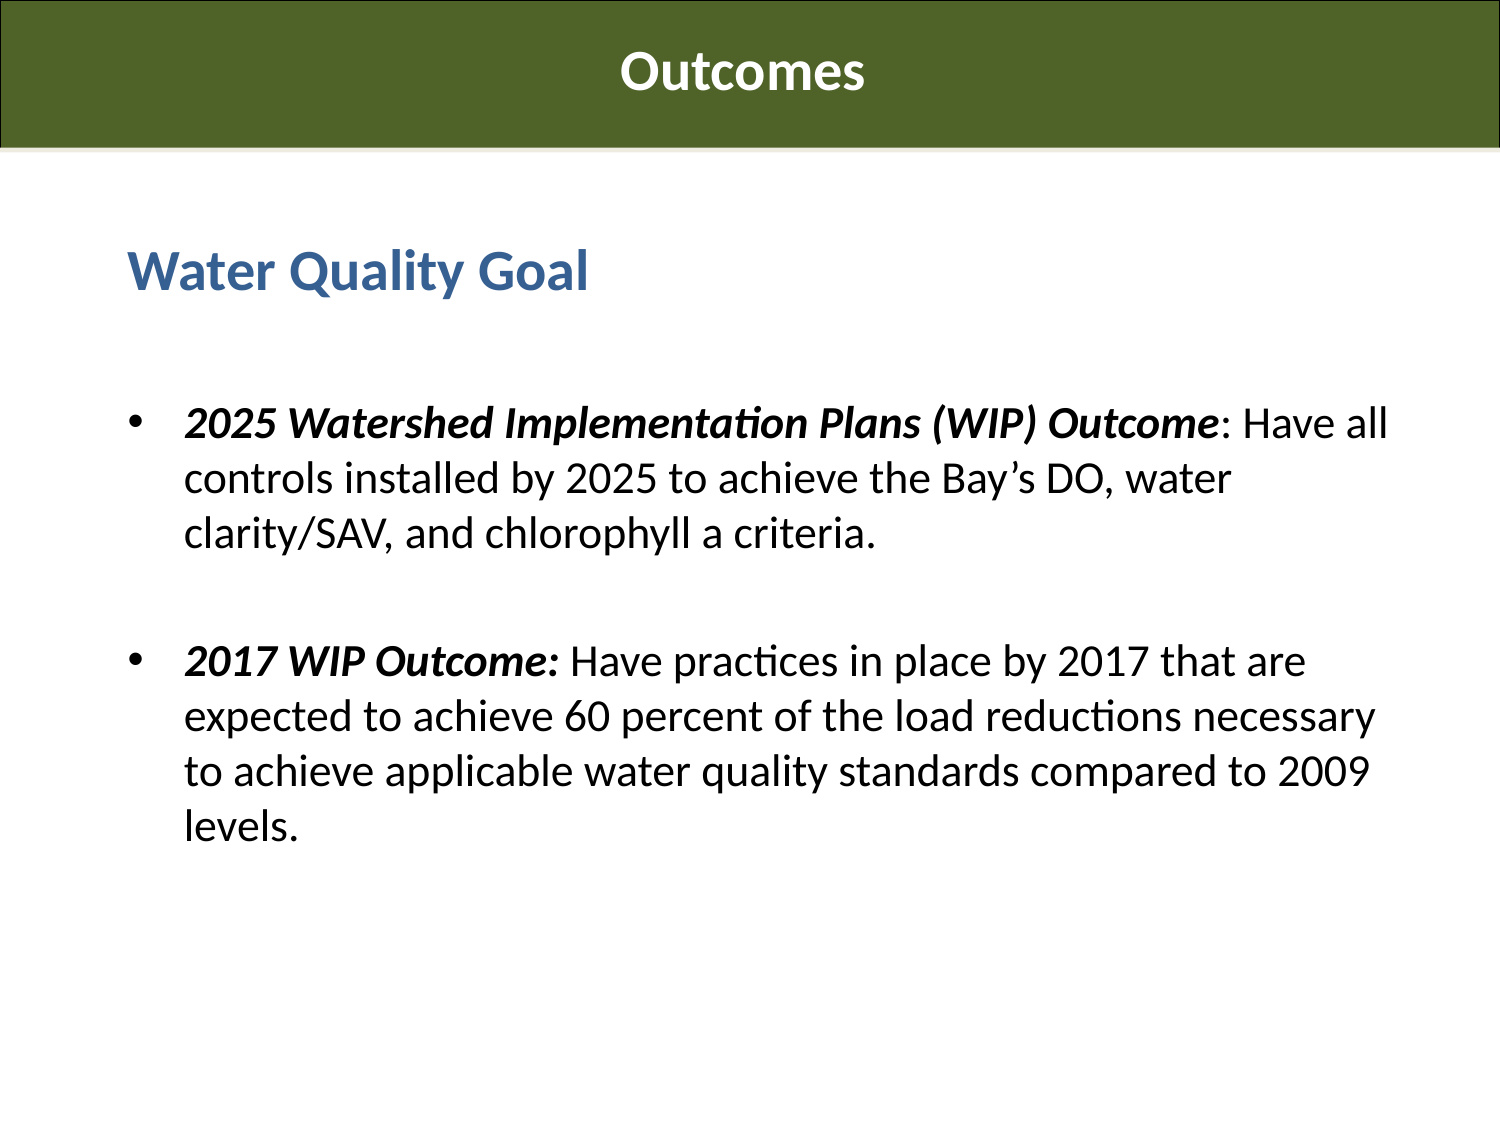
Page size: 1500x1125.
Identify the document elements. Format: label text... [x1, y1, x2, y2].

list Water Quality Goal 2025 Watershed Implementation Plans (WIP) Outcome: Have all controls installed by 2025 to achieve the Bay’s DO, water clarity/SAV, and chlorophyll a criteria. 2017 WIP Outcome: Have practices in place by 2017 that are expected to achieve 60 percent of the load reductions necessary to achieve applicable water quality standards compared to 2009 levels. [112, 224, 1425, 975]
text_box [0, 0, 1500, 151]
